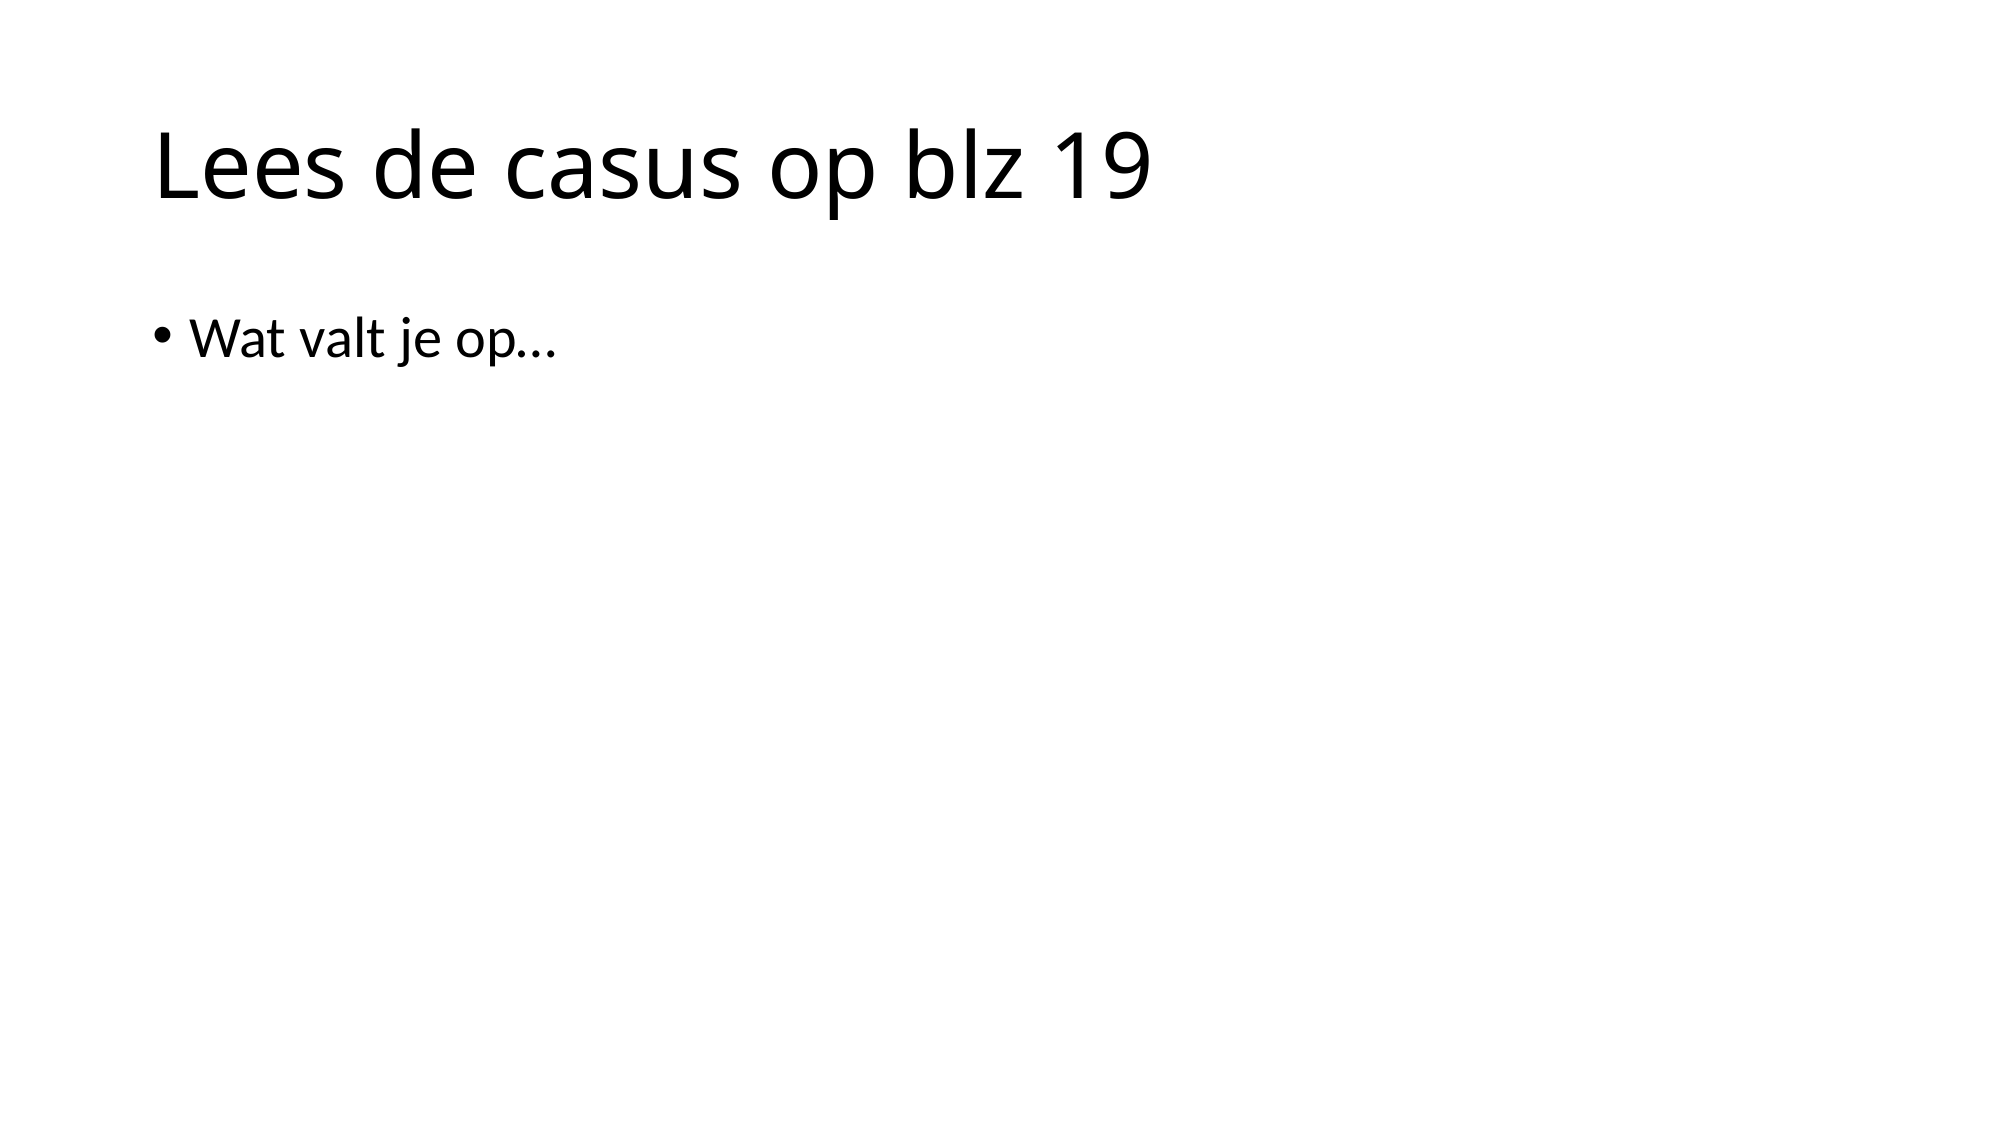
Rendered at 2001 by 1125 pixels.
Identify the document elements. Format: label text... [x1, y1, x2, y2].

title Lees de casus op blz 19 [137, 59, 1863, 278]
list Wat valt je op… [137, 299, 1863, 1014]
